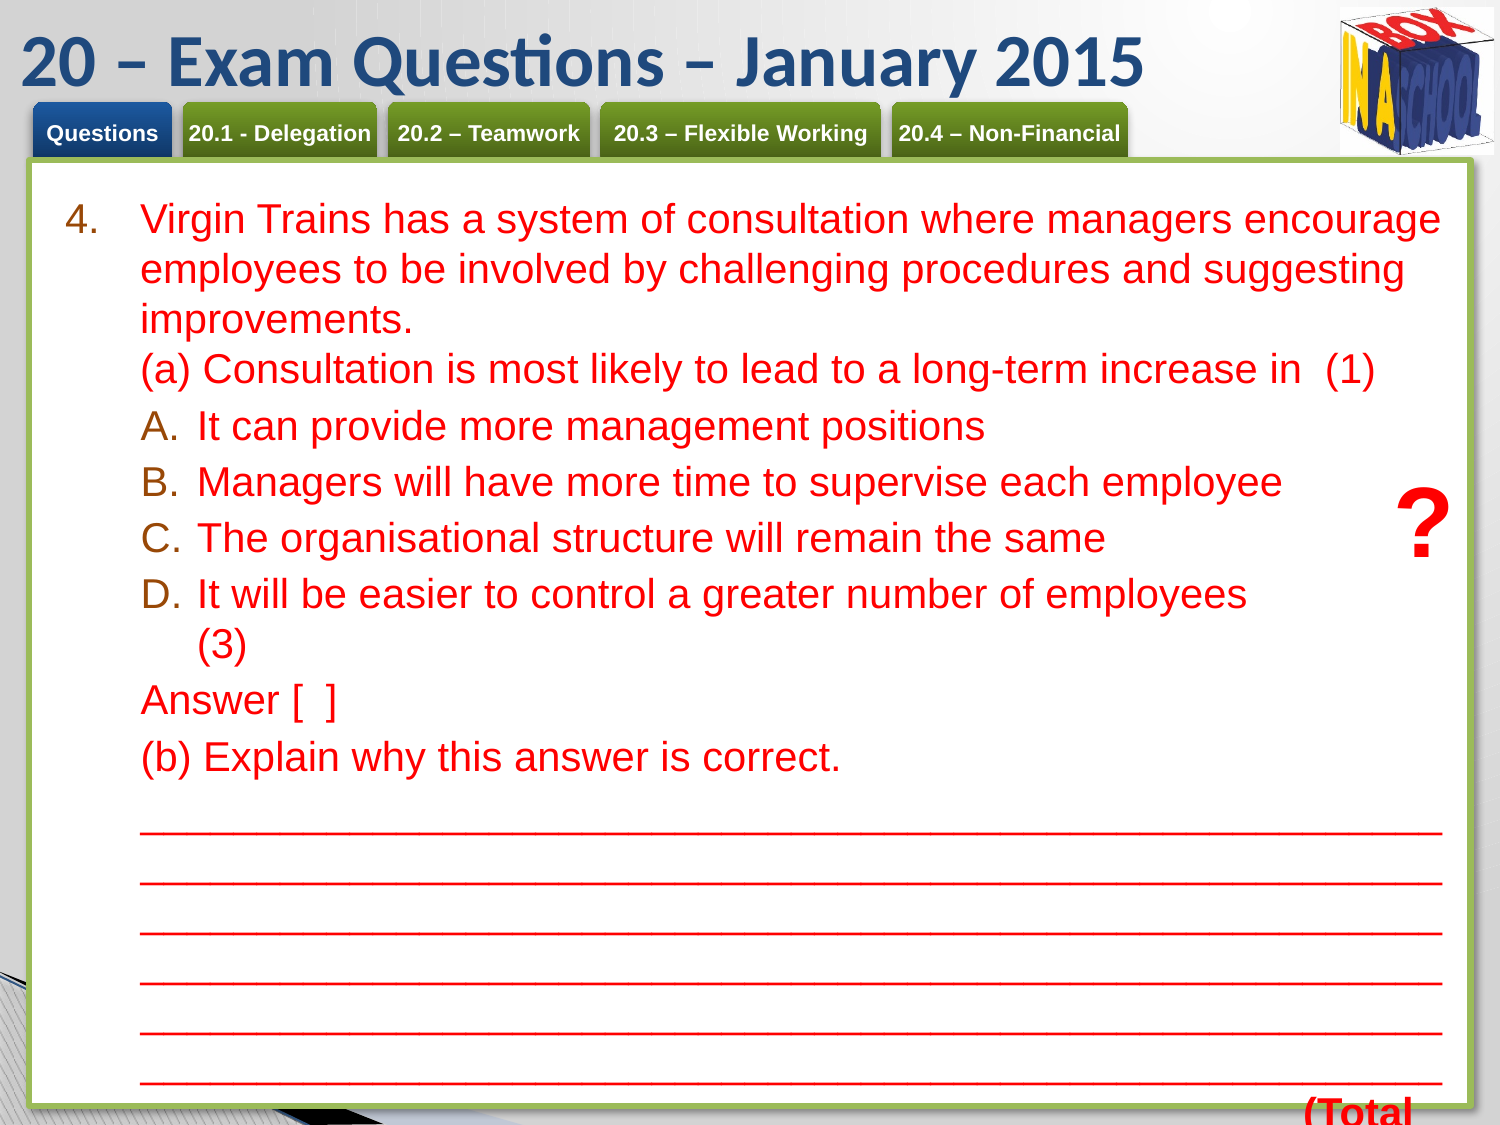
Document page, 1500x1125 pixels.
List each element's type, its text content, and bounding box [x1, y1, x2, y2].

title 20 – Exam Questions – January 2015 [5, 11, 1270, 102]
text_box ? [1379, 449, 1470, 585]
picture [1340, 7, 1495, 155]
text_box Virgin Trains has a system of consultation where managers encourage employees to be involved by challenging procedures and suggesting improvements. (a) Consultation is most likely to lead to a long-term increase in (1) It can provide more management positions Managers will have more time to supervise each employee The organisational structure will remain the same It will be easier to control a greater number of employees (3) Answer [ ] (b) Explain why this answer is correct. __________________________________________________________________________________________________________________________________________________________________________________________________________________________________________________________________________________________________________________________________________________________________________________________________(Total for Question 4 = 4 marks) [50, 184, 1459, 1125]
